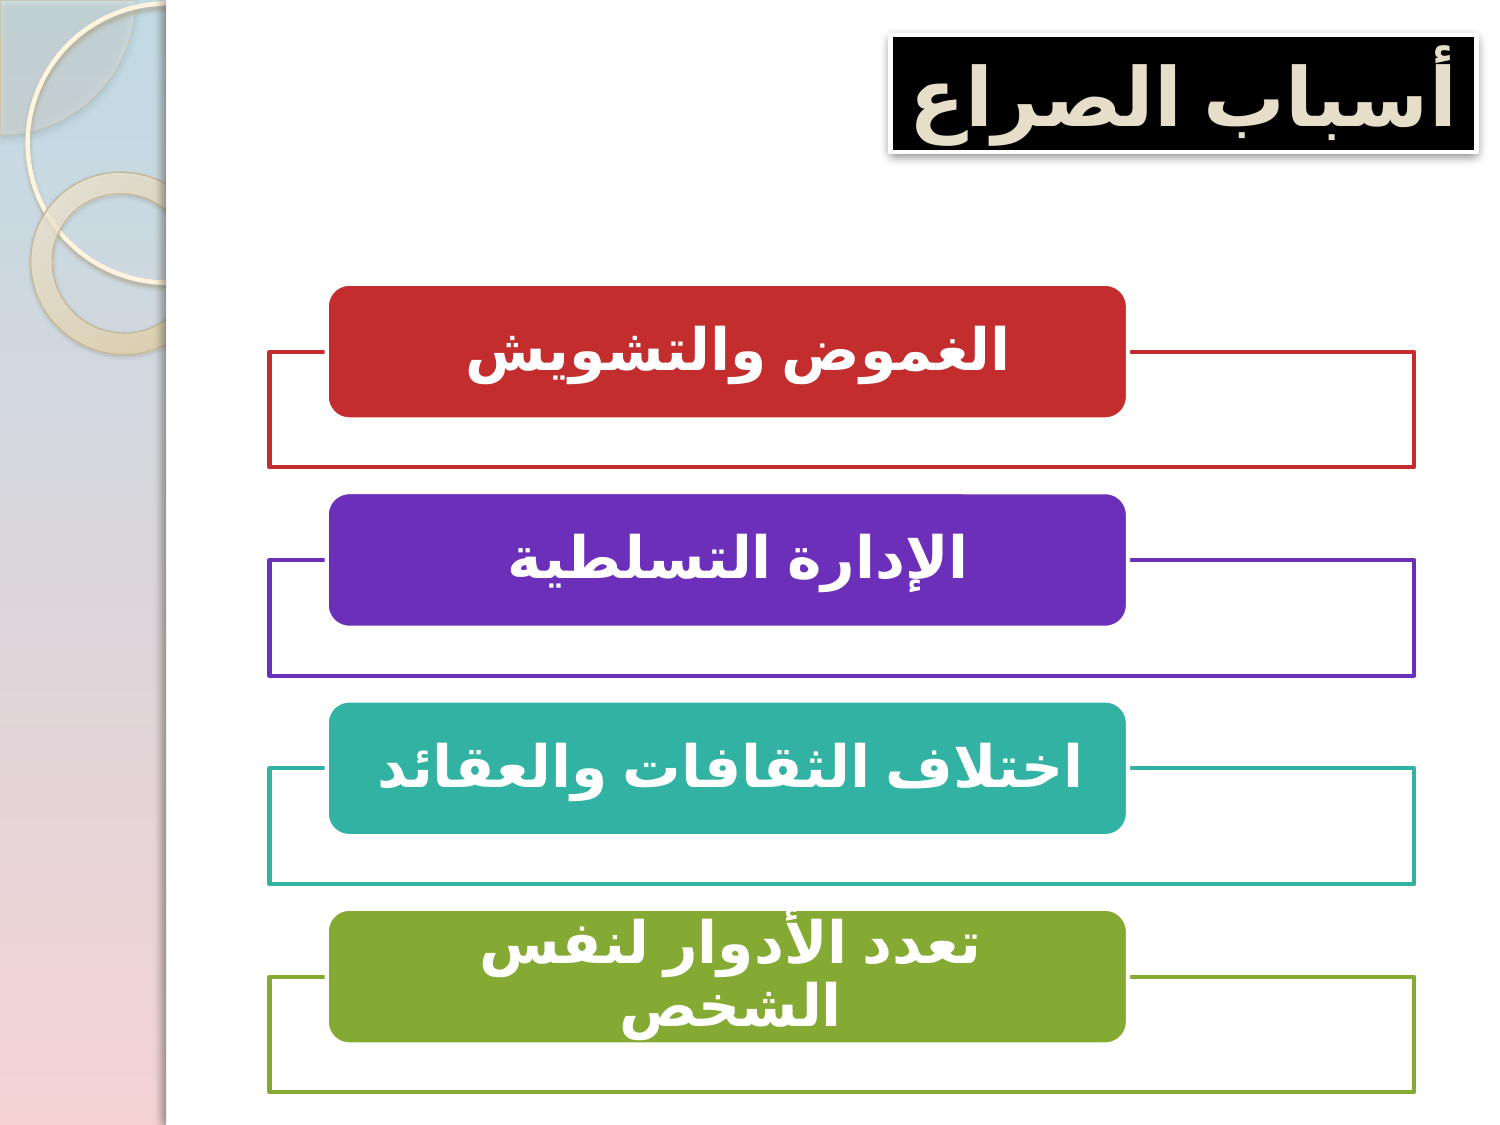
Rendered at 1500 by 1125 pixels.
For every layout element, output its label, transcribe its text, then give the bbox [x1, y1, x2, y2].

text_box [269, 280, 1415, 1096]
text_box أسباب الصراع [888, 33, 1479, 154]
